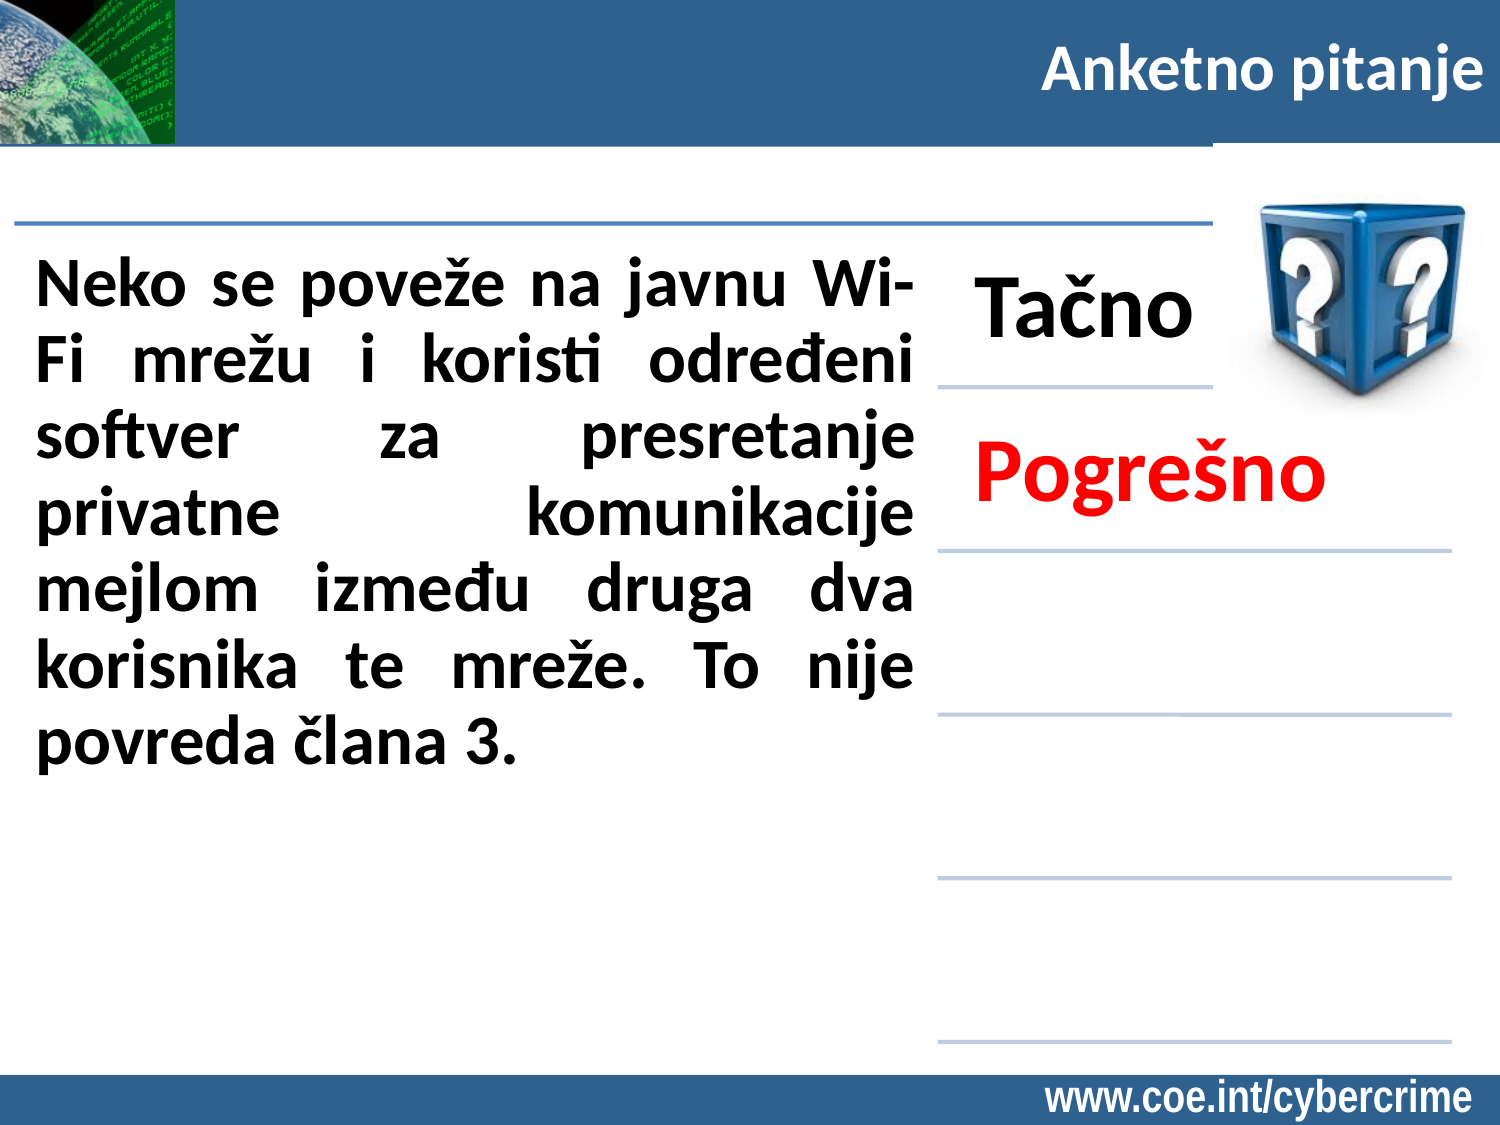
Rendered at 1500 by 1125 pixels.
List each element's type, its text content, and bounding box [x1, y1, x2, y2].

text_box www.coe.int/cybercrime [1030, 1059, 1500, 1125]
picture [0, 0, 175, 144]
text_box [0, 1073, 1030, 1125]
picture [1212, 142, 1500, 434]
text_box Anketno pitanje [177, 0, 1500, 149]
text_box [14, 222, 1454, 1053]
